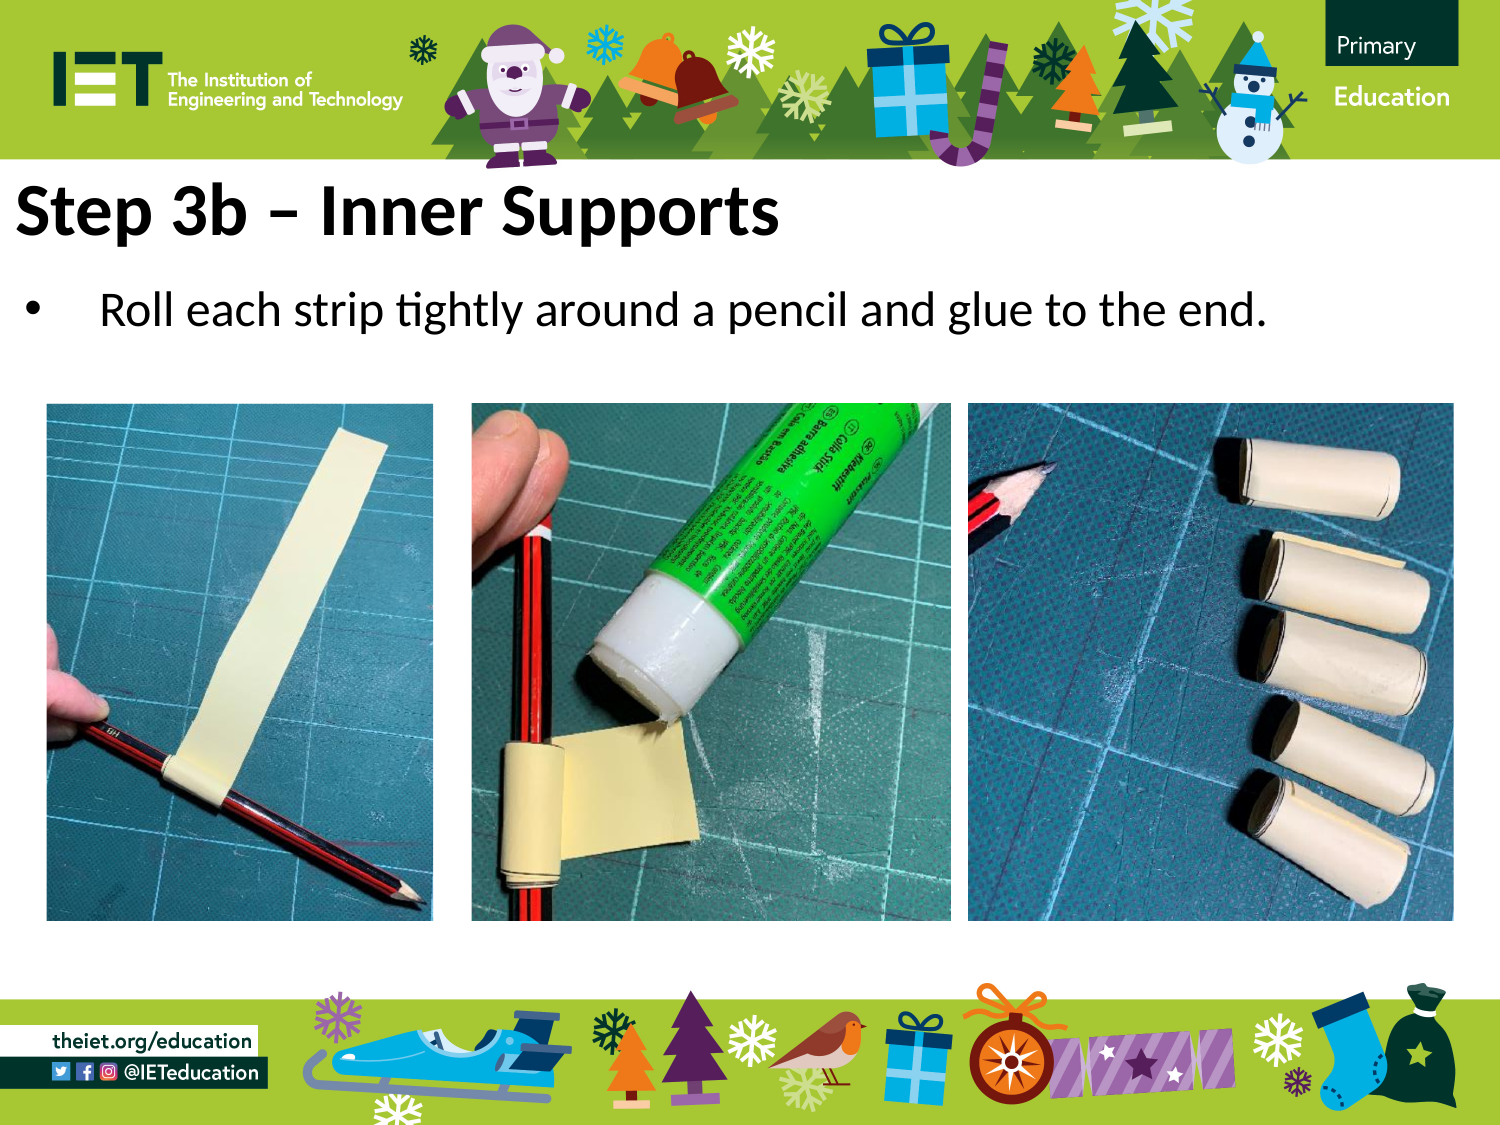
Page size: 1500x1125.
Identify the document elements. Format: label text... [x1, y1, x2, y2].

text_box Step 3b – Inner Supports [0, 163, 944, 270]
text_box Roll each strip tightly around a pencil and glue to the end. [9, 269, 1500, 465]
picture [0, 270, 1500, 1125]
picture [0, 0, 1500, 269]
